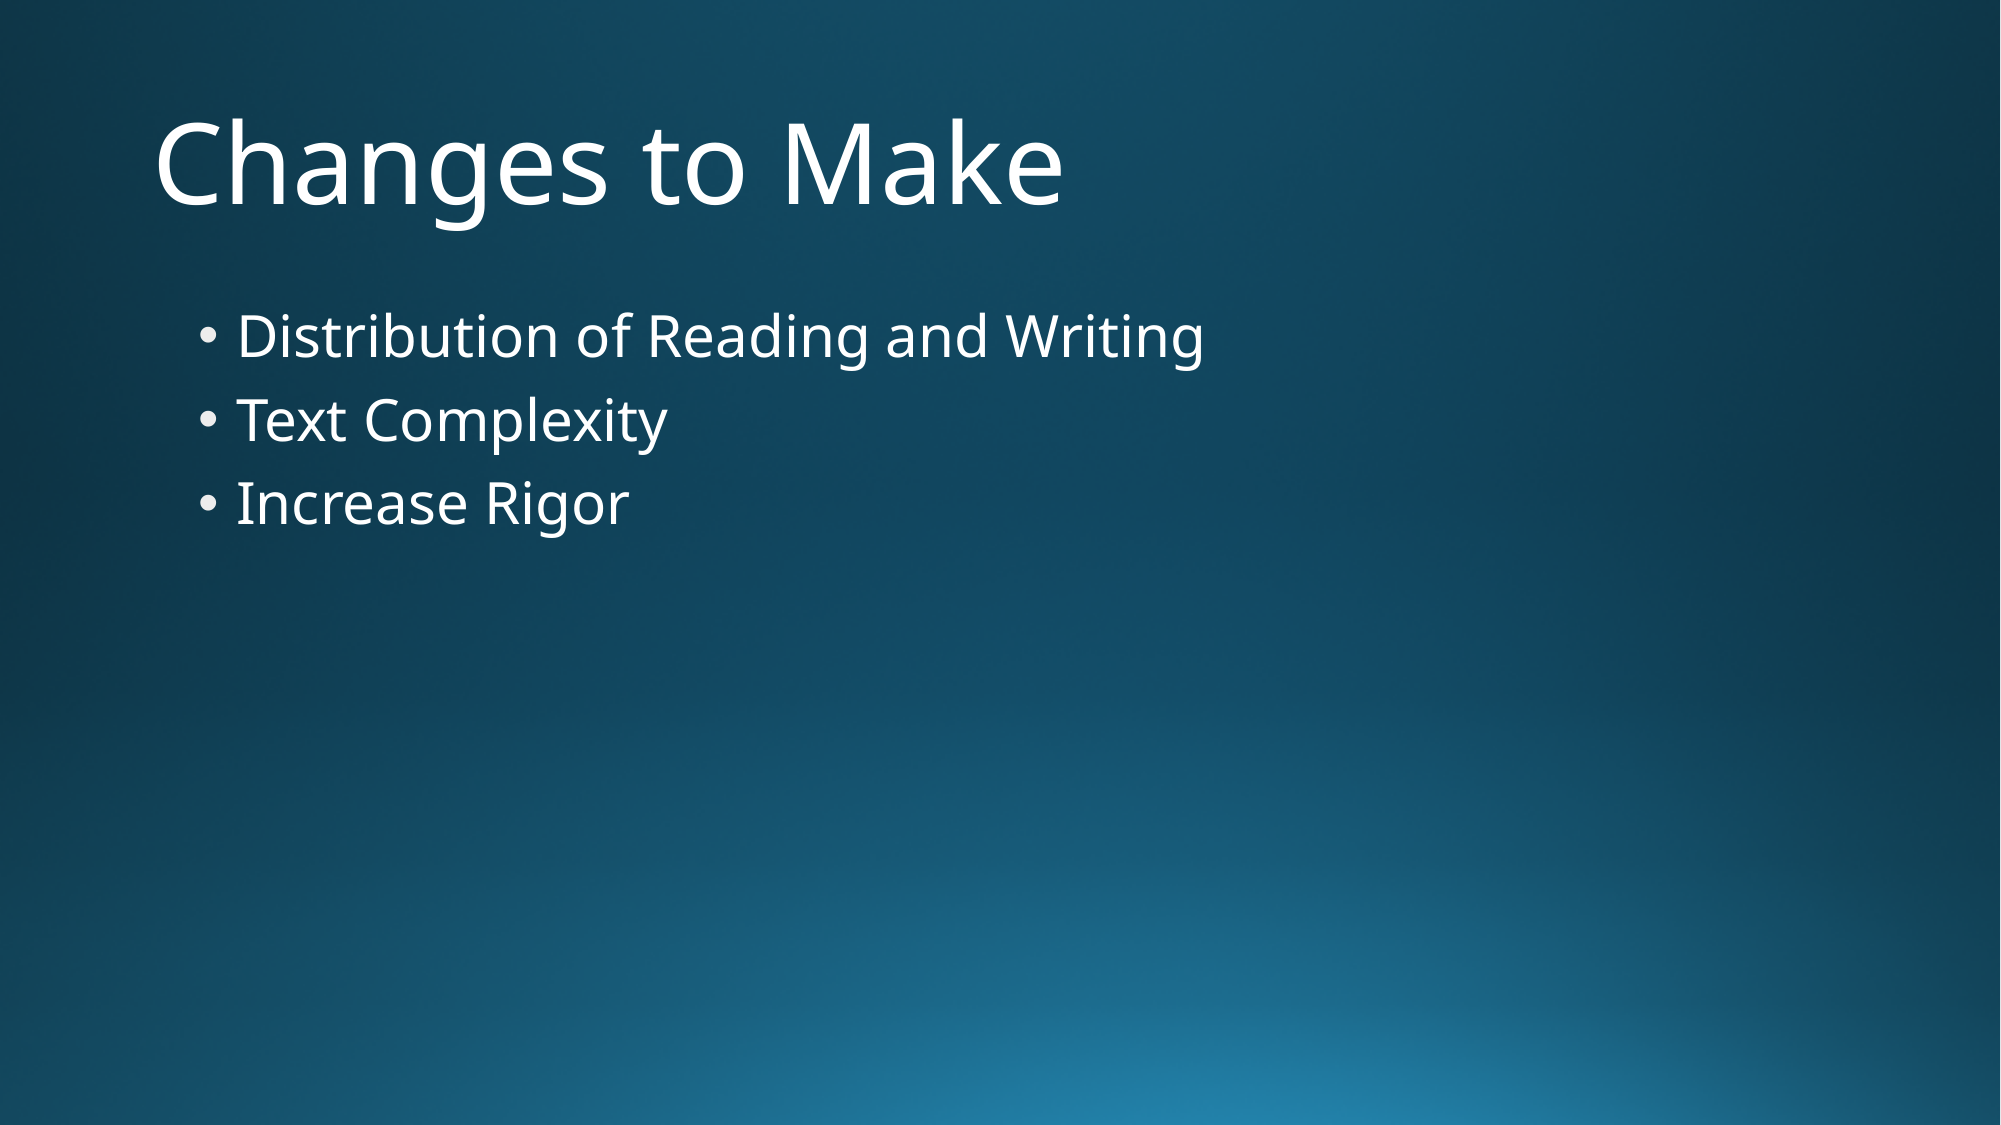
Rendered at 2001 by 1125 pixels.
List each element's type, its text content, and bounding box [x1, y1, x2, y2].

picture [0, 0, 2001, 1125]
title Changes to Make [137, 59, 1863, 278]
list Distribution of Reading and Writing Text Complexity Increase Rigor [183, 299, 1863, 1014]
